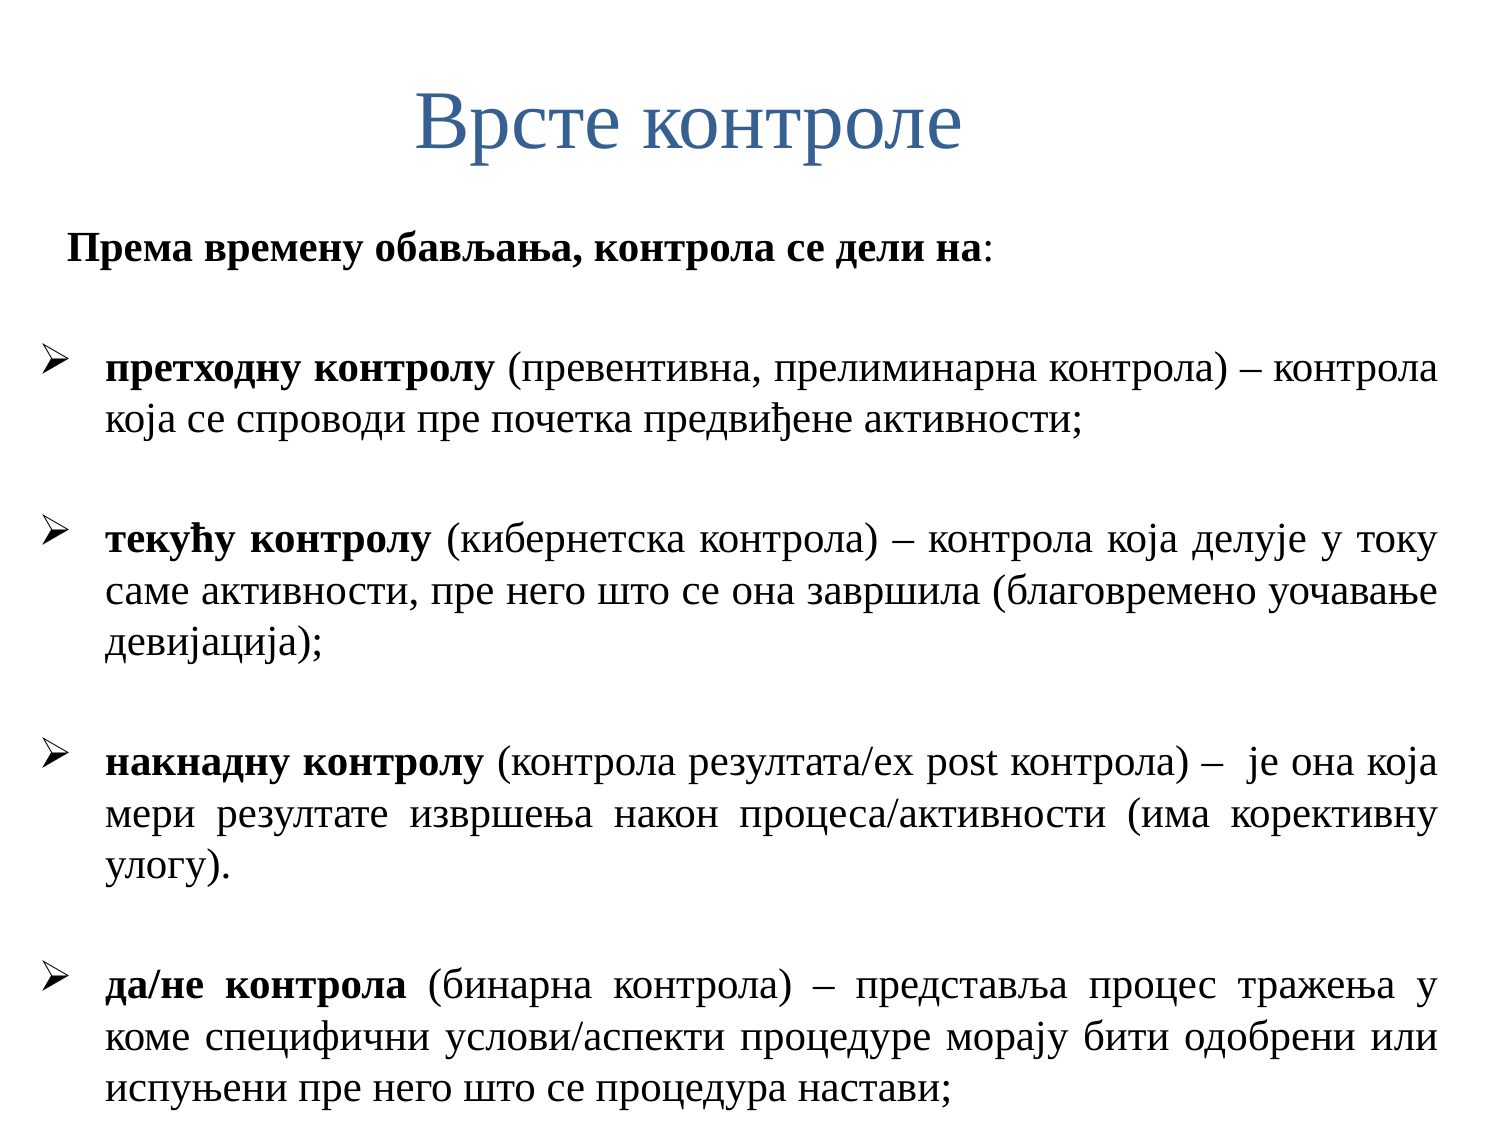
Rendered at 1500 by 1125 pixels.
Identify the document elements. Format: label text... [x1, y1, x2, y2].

title Врсте контроле [0, 0, 1379, 230]
list Према времену обављања, контрола се дели на: претходну контролу (превентивна, прелиминарна контрола) – контрола која се спроводи пре почетка предвиђене активности; текућу контролу (кибернетска контрола) – контрола која делује у току саме активности, пре него што се она завршила (благовремено уочавање девијација); накнадну контролу (контрола резултата/ex post контрола) – је она која мери резултате извршења након процеса/активности (има корективну улогу). да/не контрола (бинарна контрола) – представља процес тражења у коме специфични услови/аспекти процедуре морају бити одобрени или испуњени пре него што се процедура настави; [23, 210, 1454, 1125]
